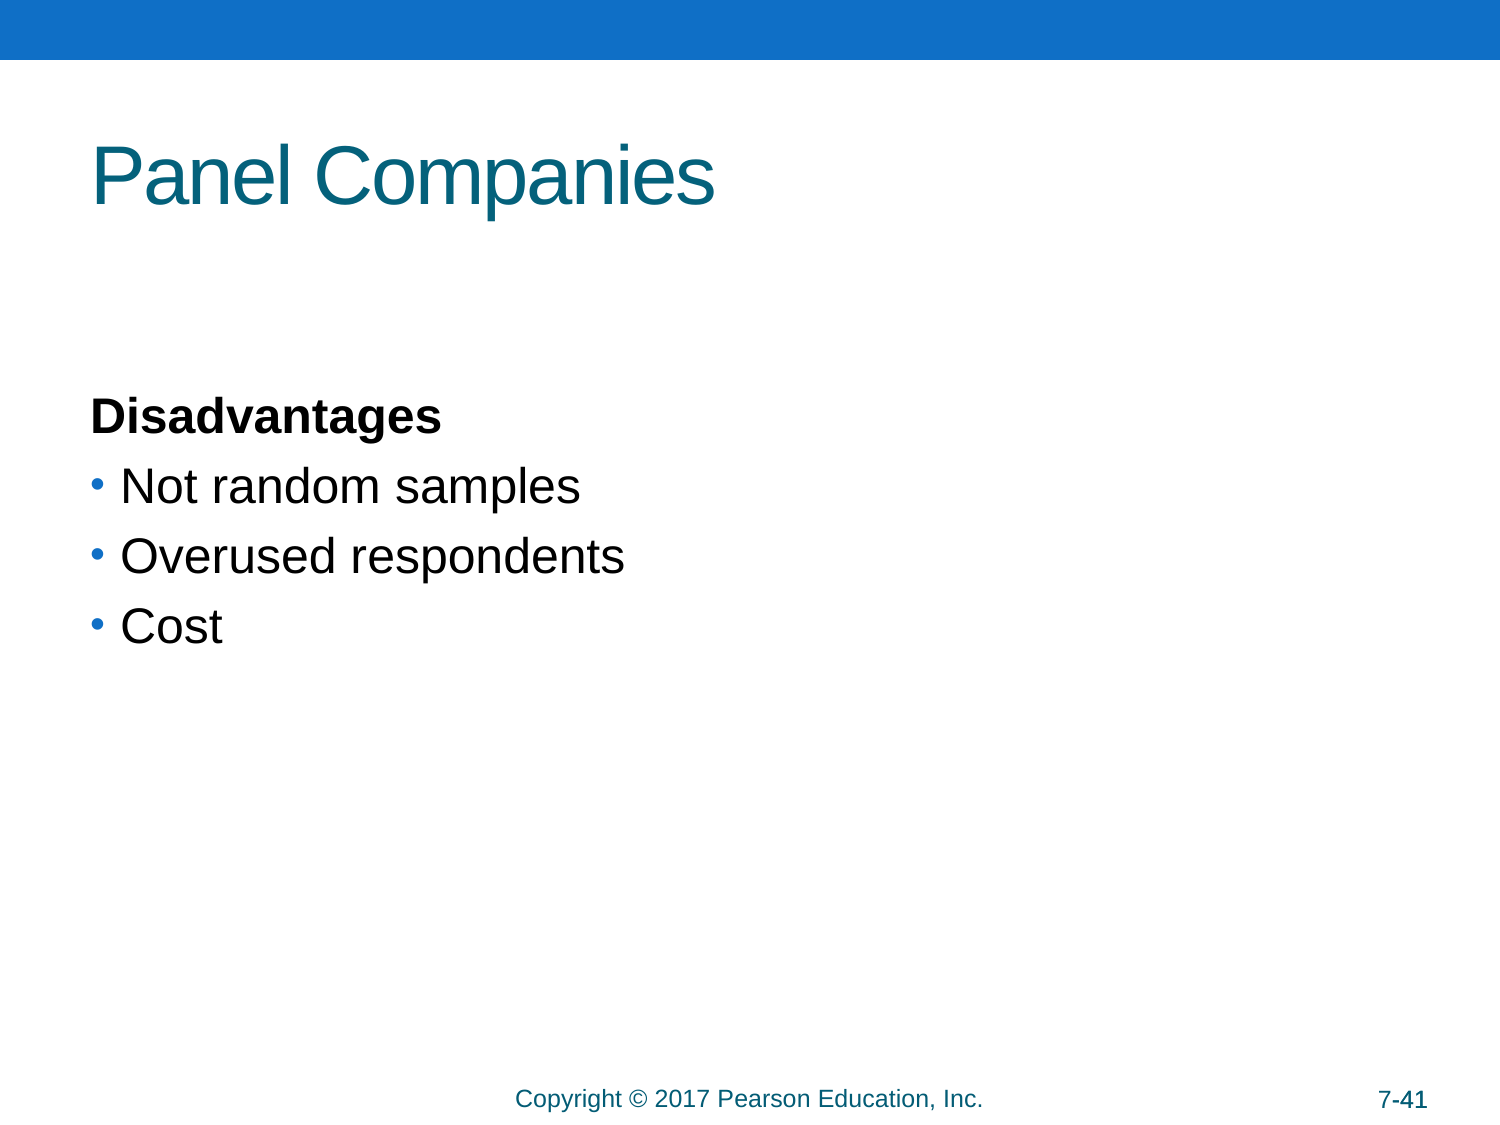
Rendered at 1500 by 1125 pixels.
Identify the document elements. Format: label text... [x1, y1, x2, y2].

title Panel Companies [75, 90, 1425, 253]
list Disadvantages Not random samples Overused respondents Cost [75, 376, 1425, 1125]
